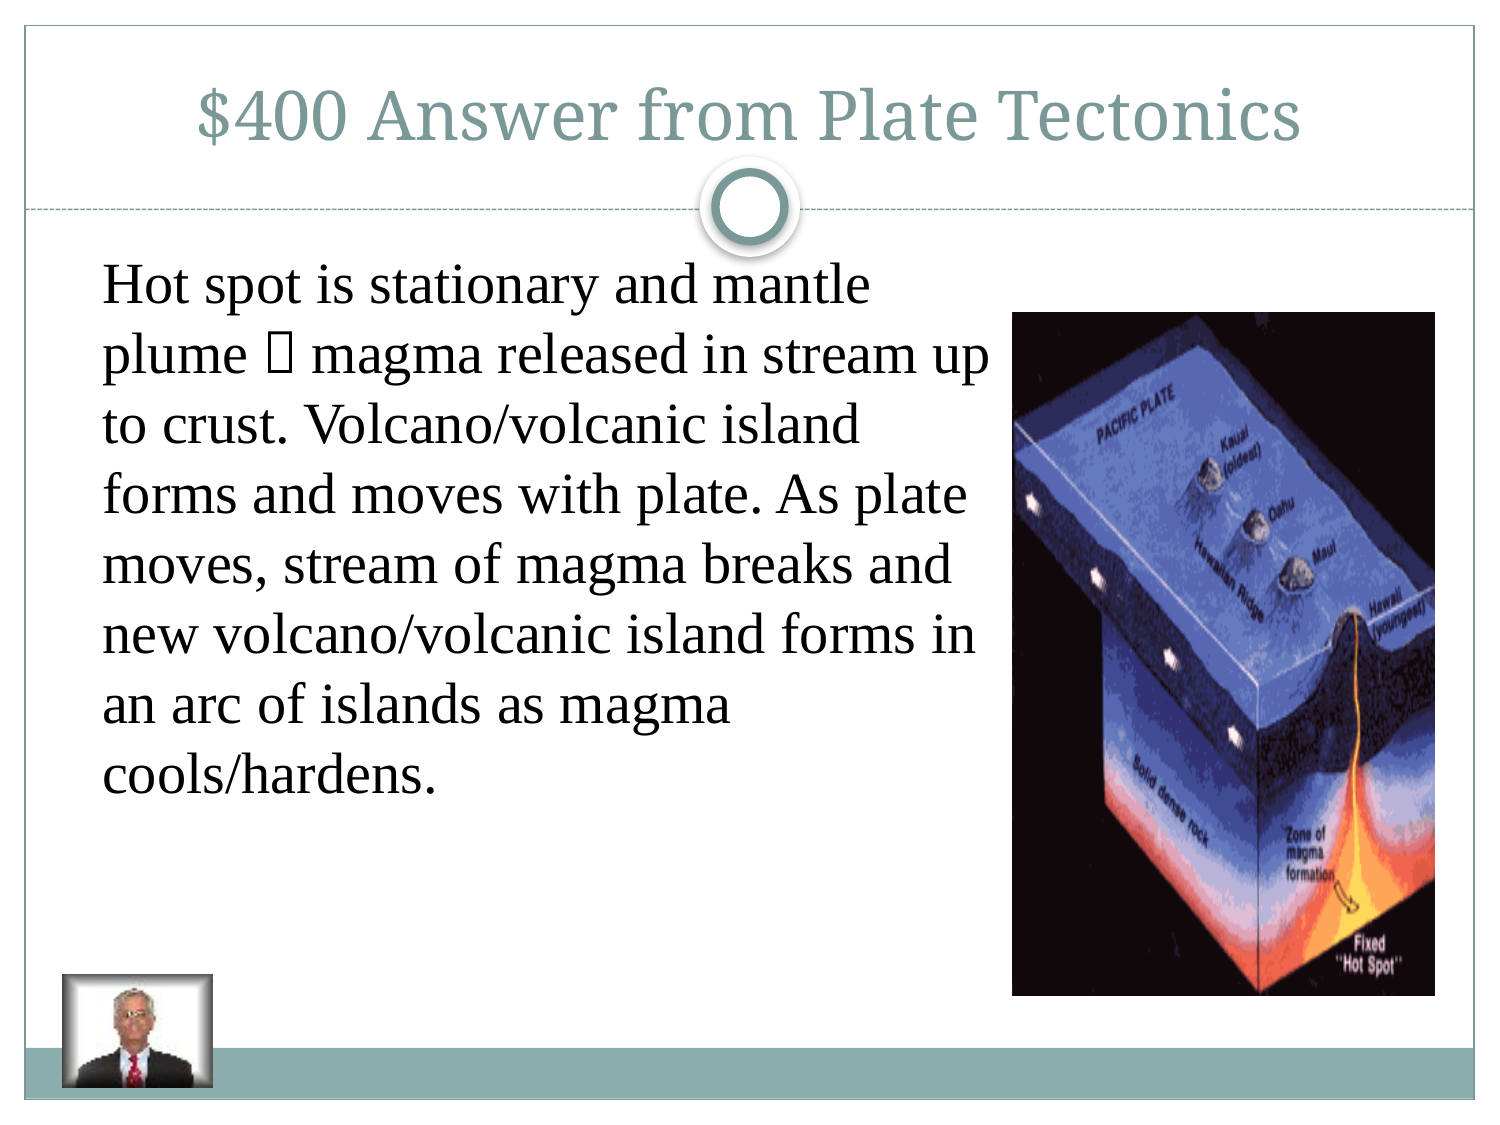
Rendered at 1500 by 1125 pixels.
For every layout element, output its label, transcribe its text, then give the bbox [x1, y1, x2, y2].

picture [1012, 312, 1435, 996]
title $400 Answer from Plate Tectonics [49, 37, 1450, 162]
text_box Hot spot is stationary and mantle plume  magma released in stream up to crust. Volcano/volcanic island forms and moves with plate. As plate moves, stream of magma breaks and new volcano/volcanic island forms in an arc of islands as magma cools/hardens. [87, 237, 1025, 813]
picture [62, 974, 213, 1088]
